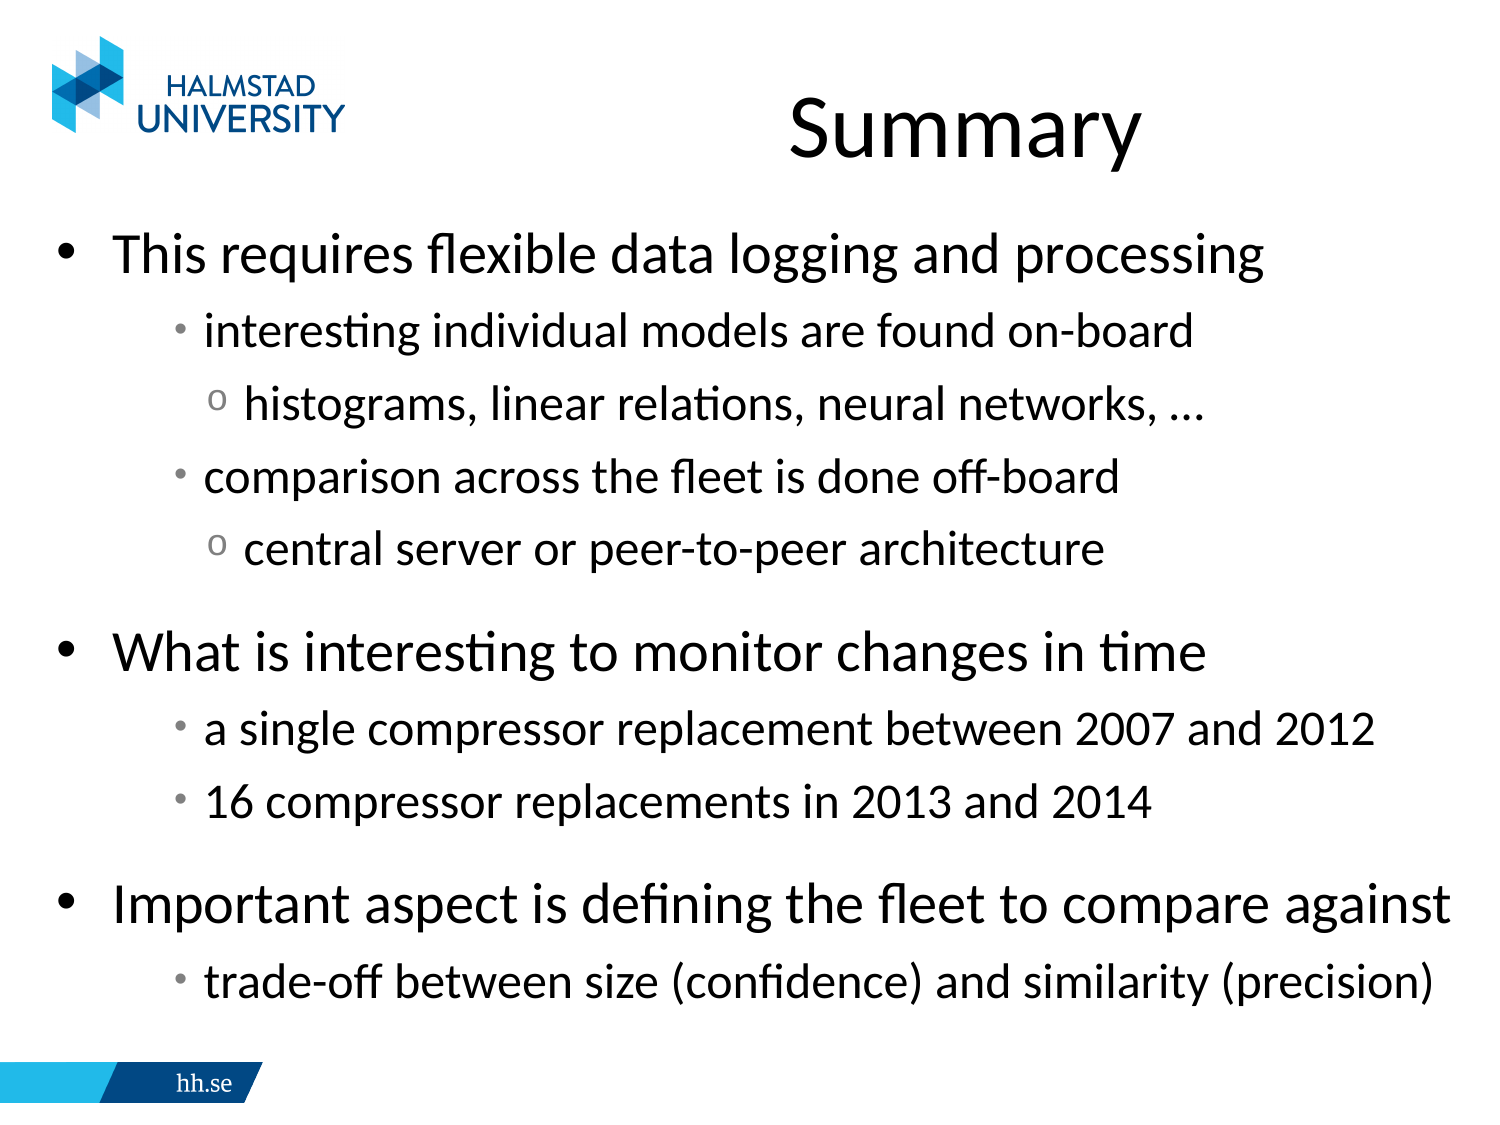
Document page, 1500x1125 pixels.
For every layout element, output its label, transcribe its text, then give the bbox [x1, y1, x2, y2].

picture [52, 36, 345, 133]
picture [0, 1062, 263, 1103]
title Summary [507, 58, 1425, 208]
list This requires flexible data logging and processing interesting individual models are found on-board histograms, linear relations, neural networks, … comparison across the fleet is done off-board central server or peer-to-peer architecture What is interesting to monitor changes in time a single compressor replacement between 2007 and 2012 16 compressor replacements in 2013 and 2014 Important aspect is defining the fleet to compare against trade-off between size (confidence) and similarity (precision) [41, 208, 1473, 1047]
